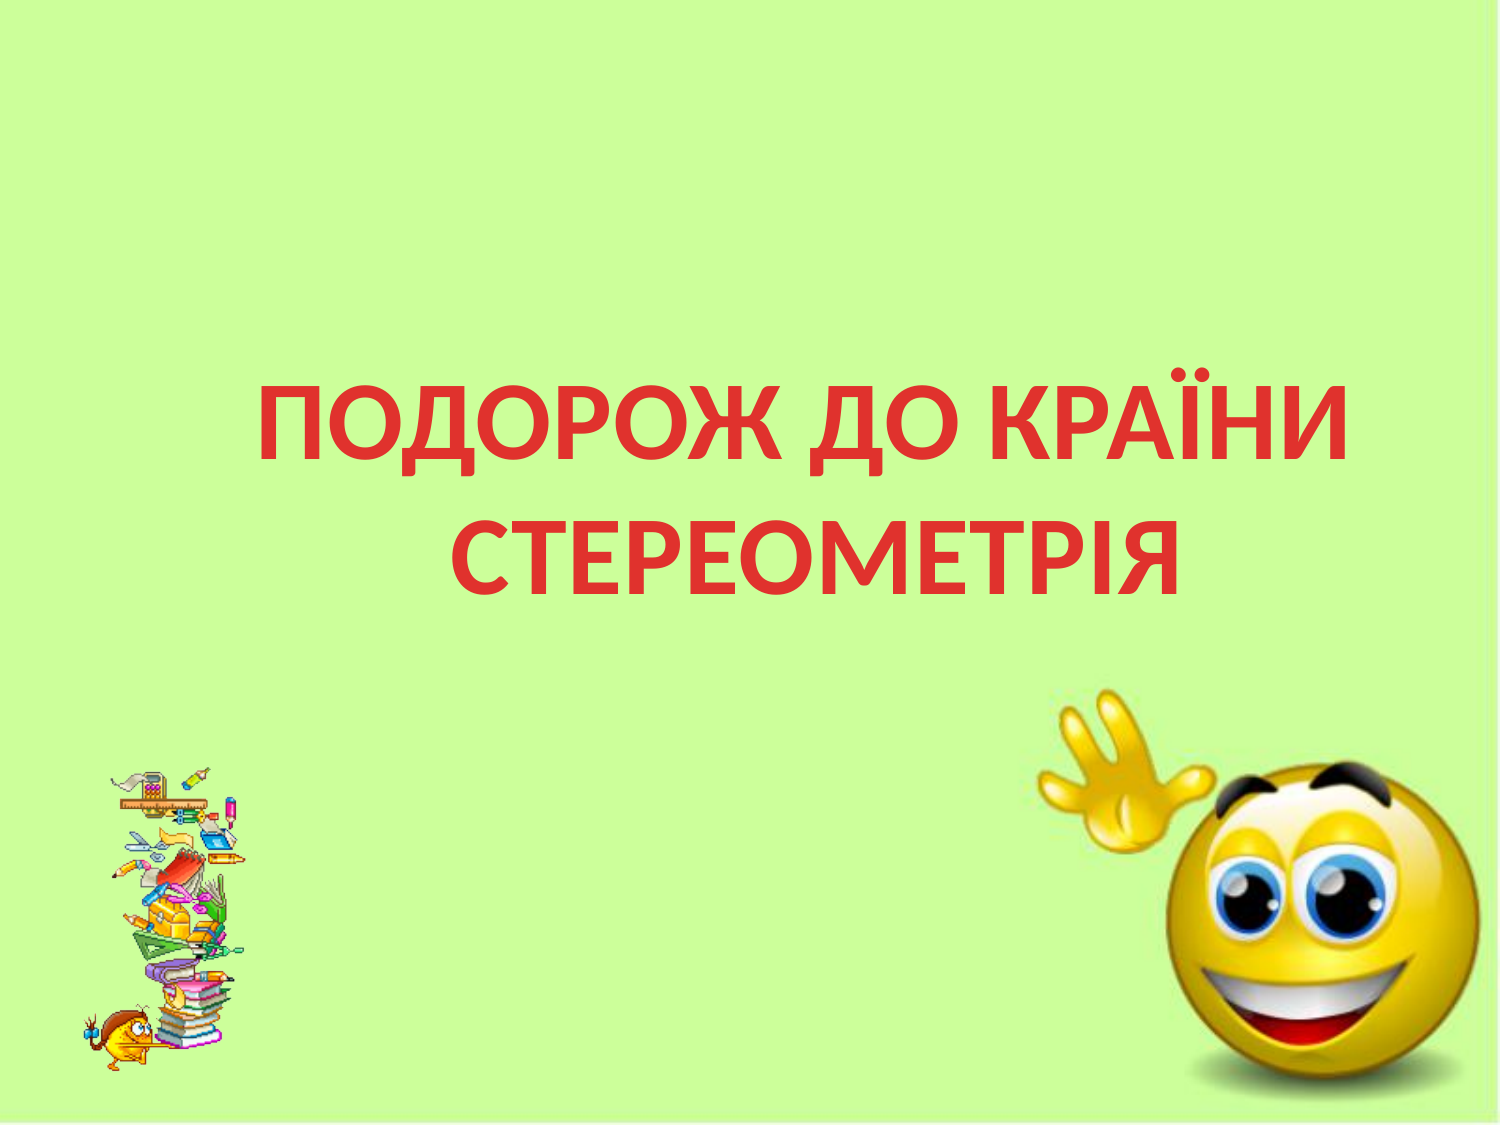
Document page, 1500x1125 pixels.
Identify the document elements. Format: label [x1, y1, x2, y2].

picture [0, 0, 1500, 1125]
list [46, 761, 257, 1073]
